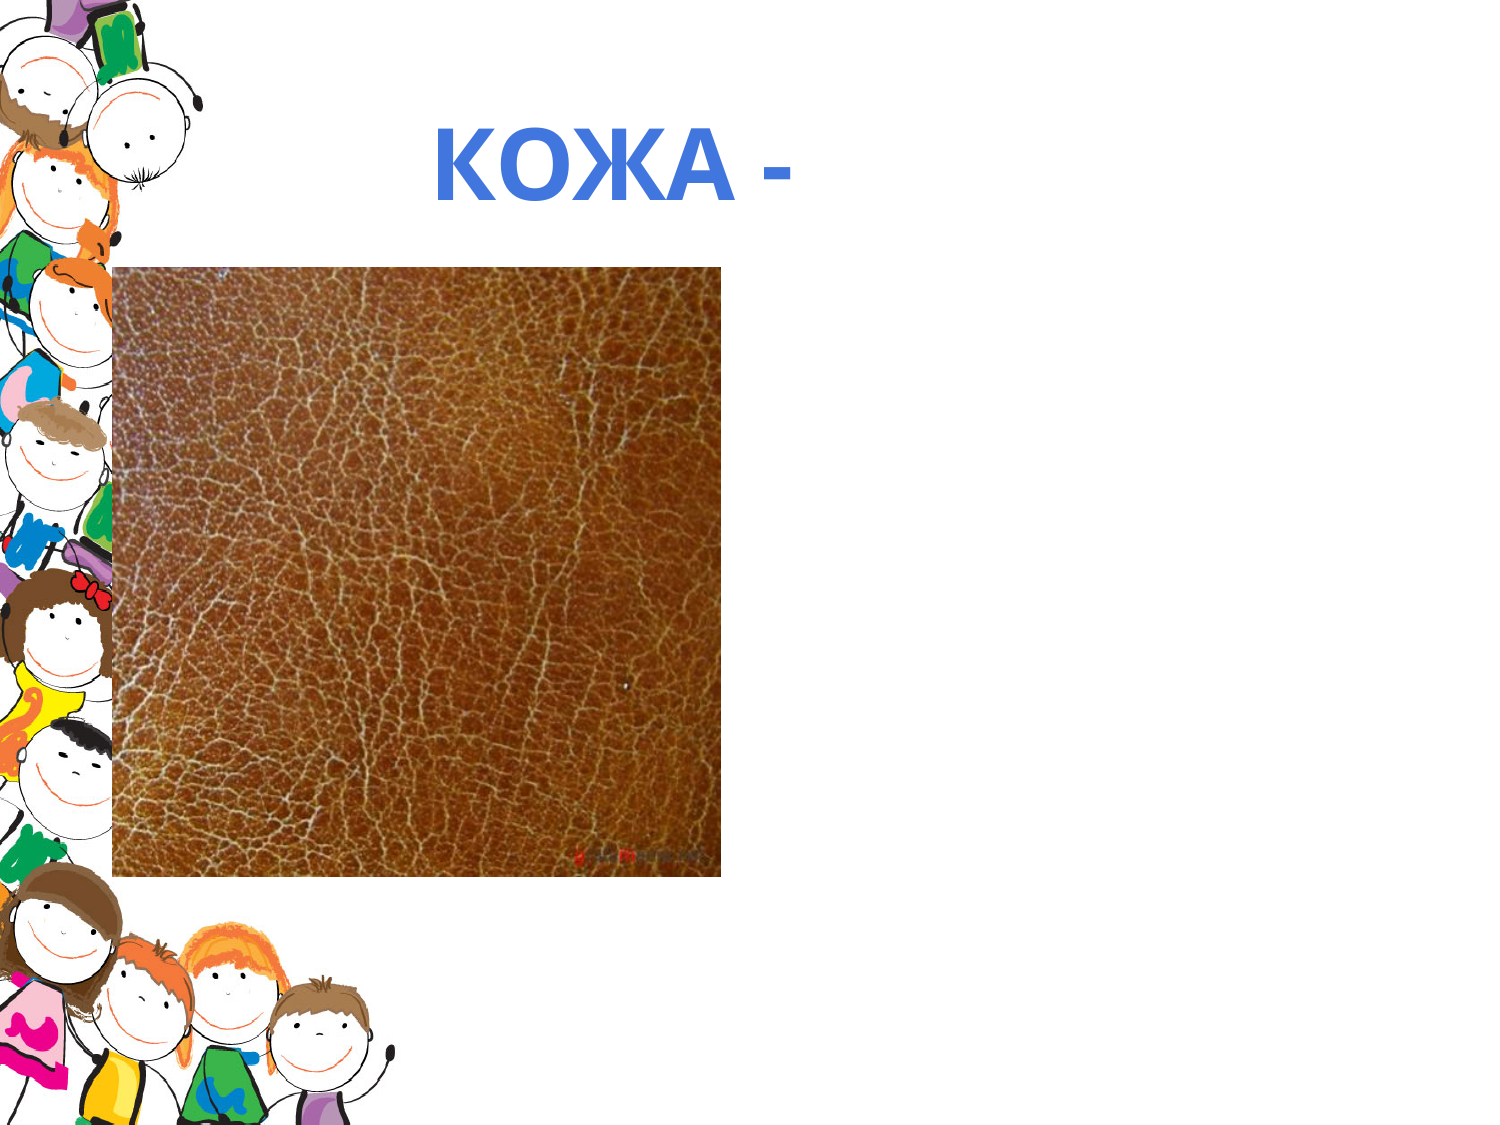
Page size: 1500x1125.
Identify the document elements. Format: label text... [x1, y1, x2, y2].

title КОЖА - [103, 59, 1397, 278]
picture [0, 262, 10, 274]
picture [0, 0, 1500, 1125]
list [111, 266, 722, 878]
